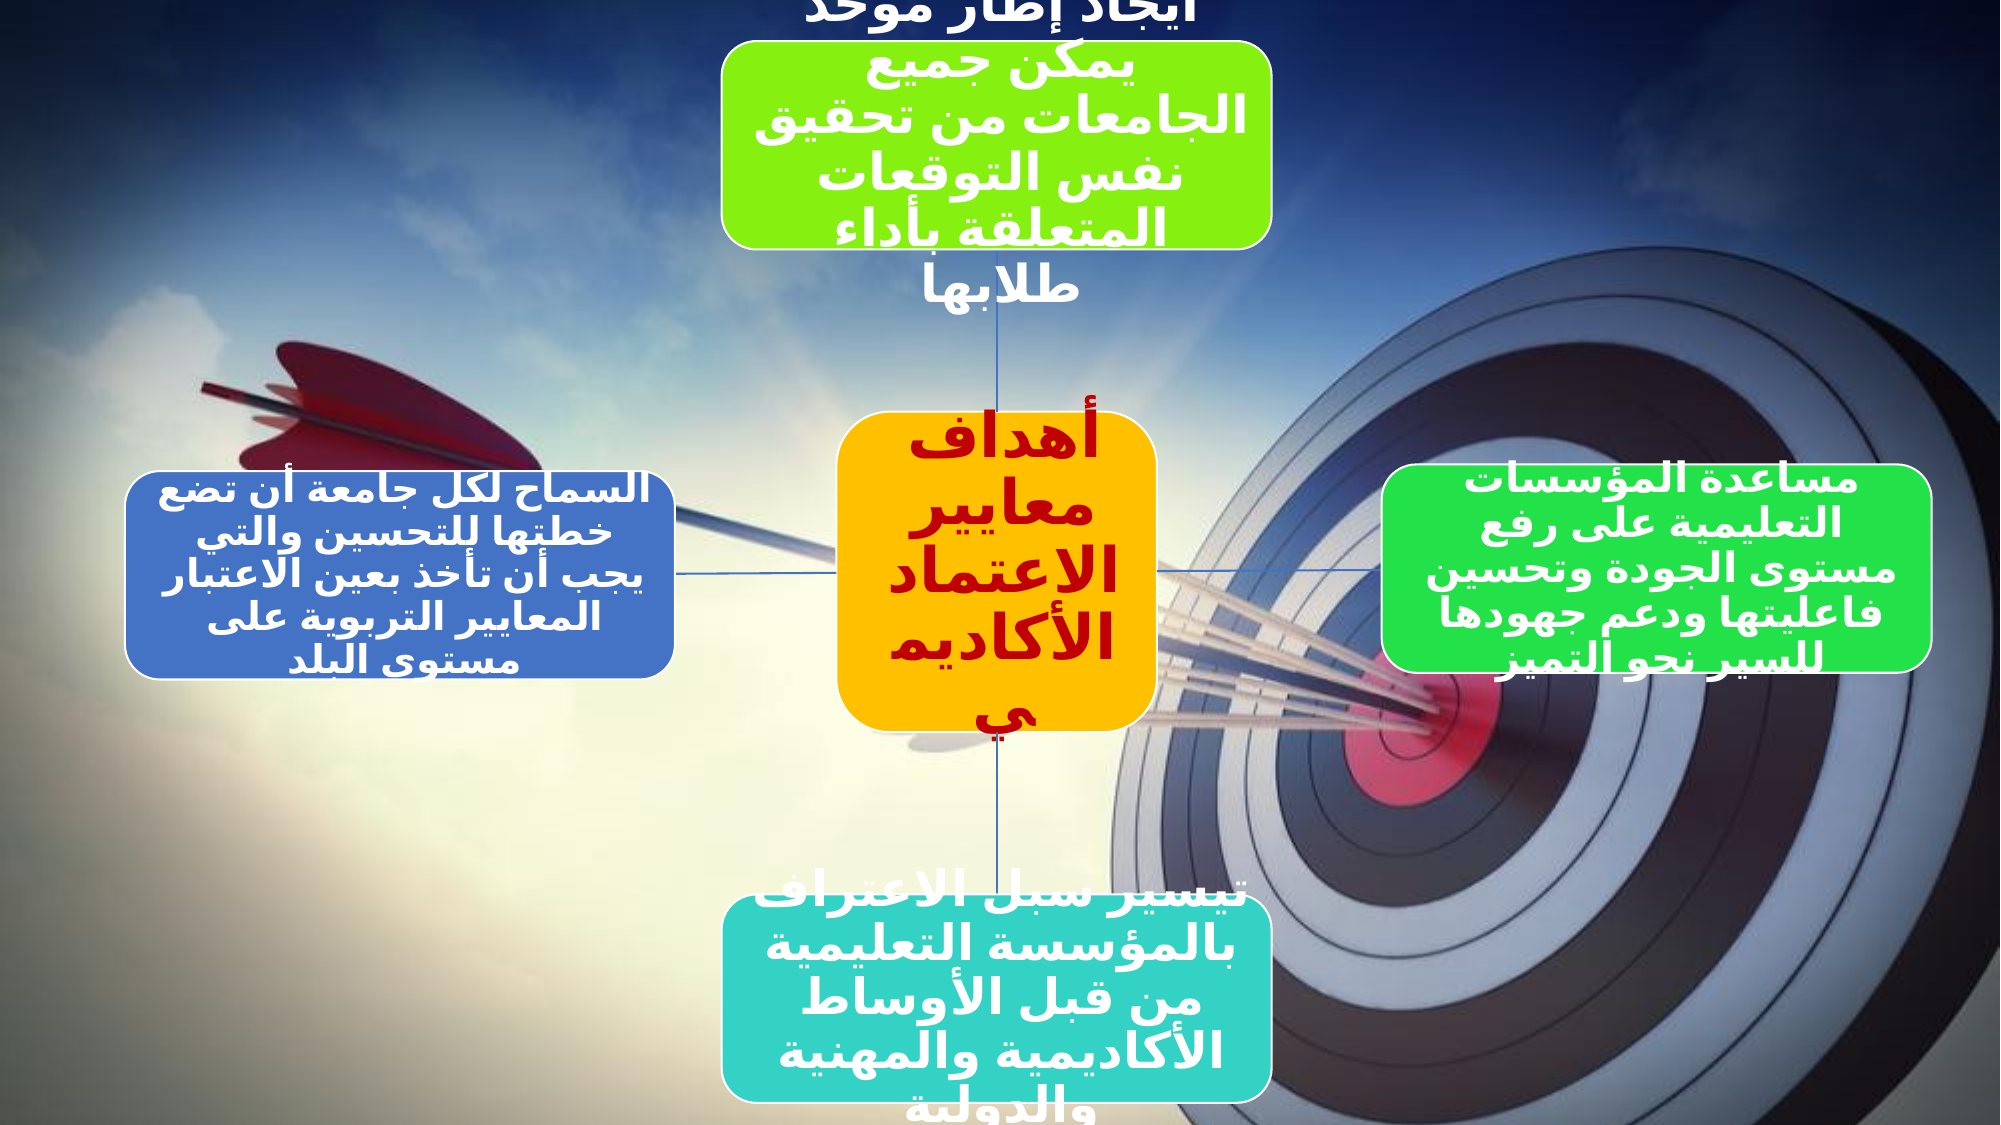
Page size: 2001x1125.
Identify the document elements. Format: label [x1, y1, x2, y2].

text_box [0, 37, 1994, 1107]
picture [0, 0, 2000, 1125]
